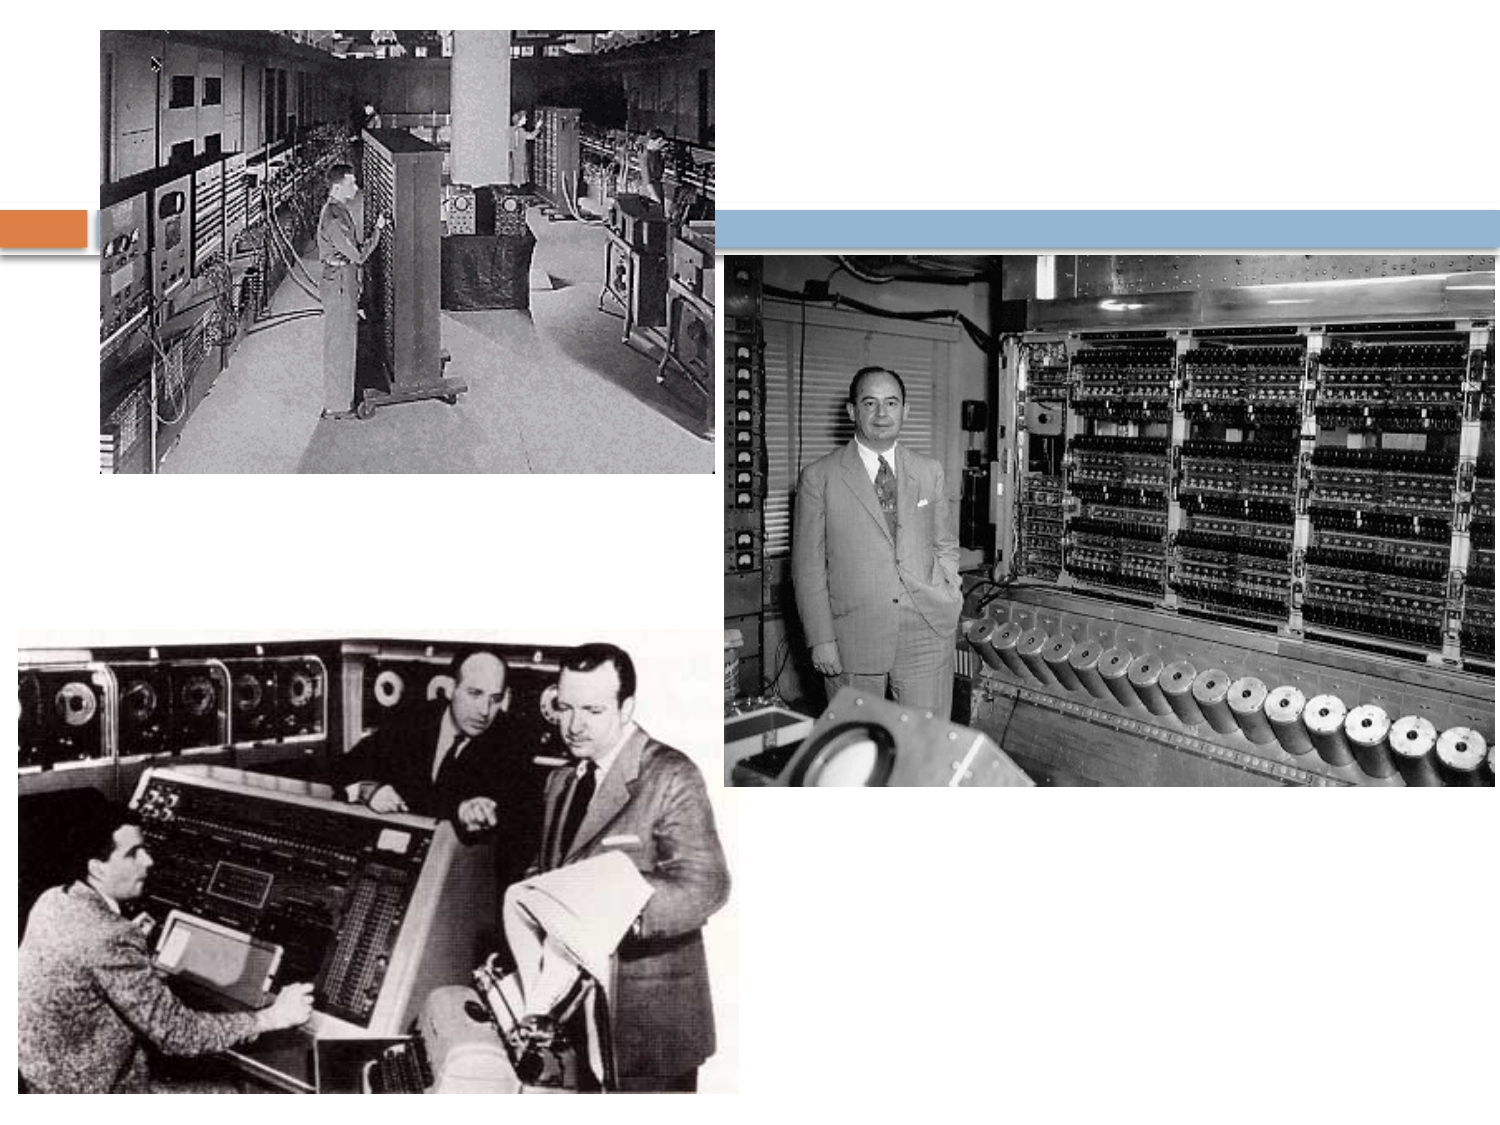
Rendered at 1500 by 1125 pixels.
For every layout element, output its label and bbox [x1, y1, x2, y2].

picture [18, 255, 1495, 1095]
picture [100, 30, 715, 475]
